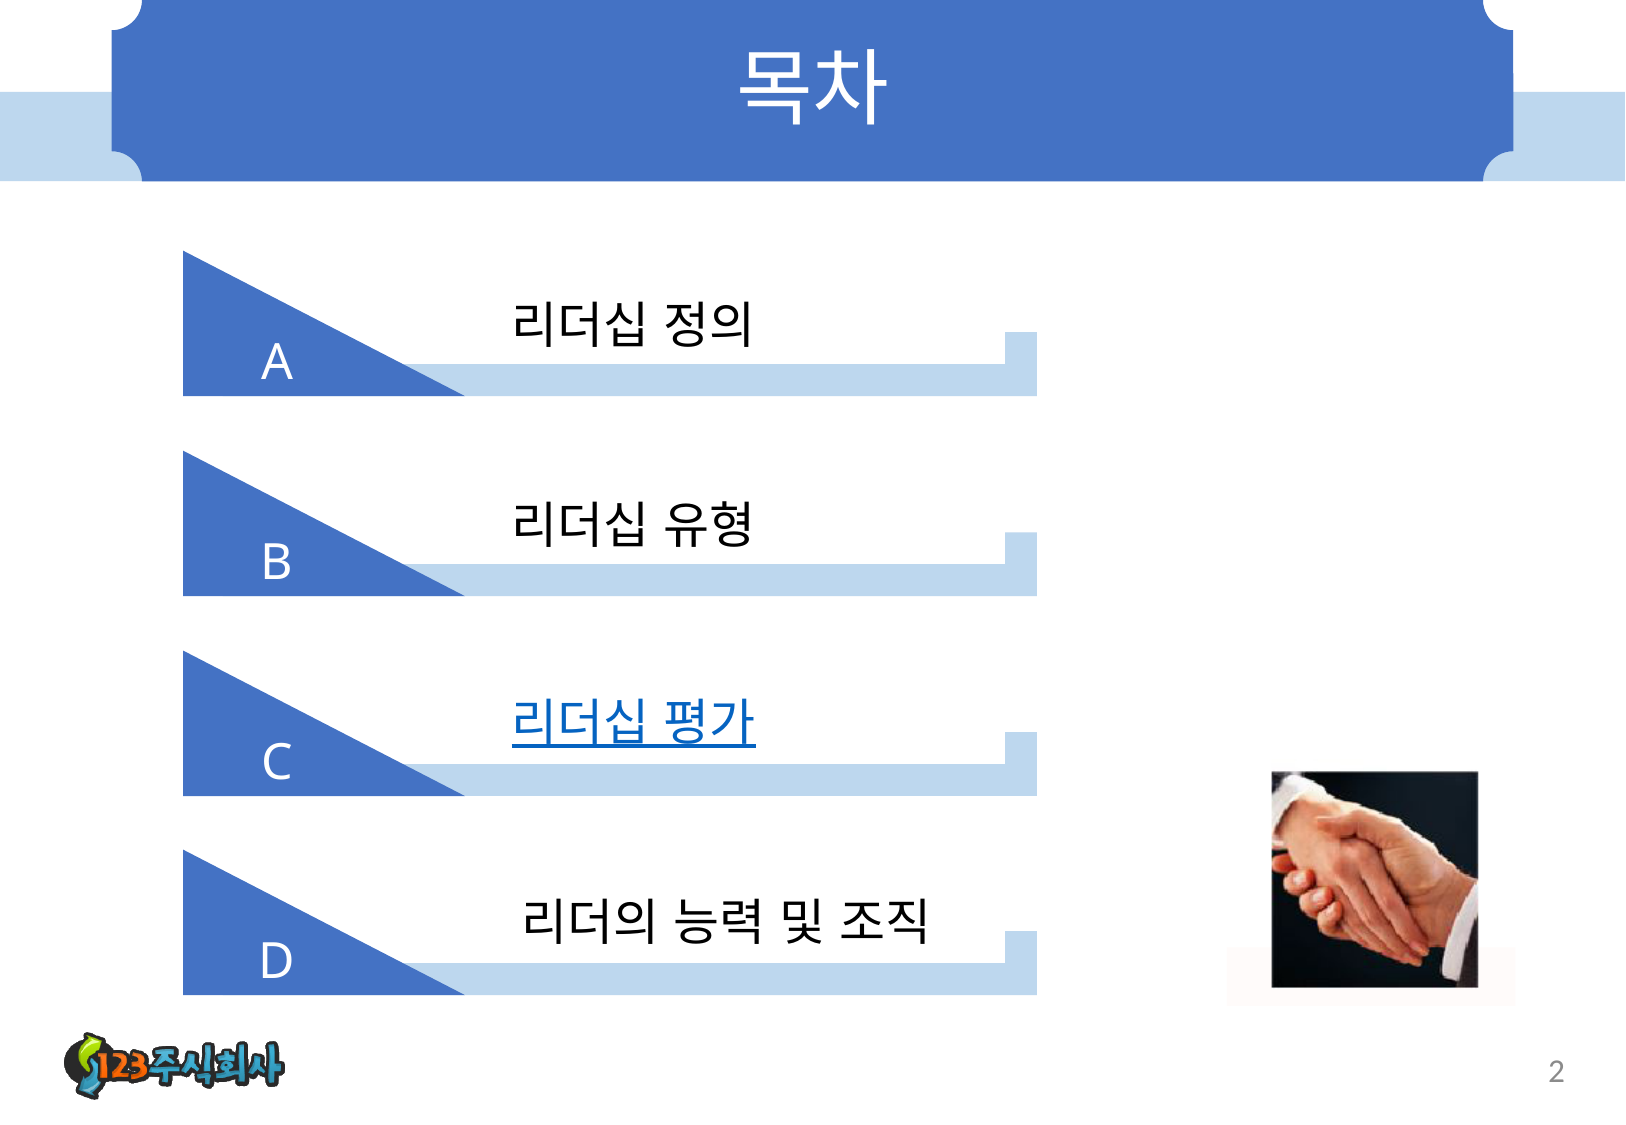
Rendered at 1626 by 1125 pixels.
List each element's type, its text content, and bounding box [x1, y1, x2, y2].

text_box B [182, 448, 466, 598]
text_box C [182, 648, 466, 798]
text_box 리더십 평가 [496, 683, 771, 771]
text_box 리더십 유형 [496, 486, 771, 562]
title 목차 [111, 3, 1514, 182]
text_box [406, 731, 1038, 797]
text_box 리더십 정의 [496, 285, 771, 361]
picture [1226, 752, 1516, 1006]
text_box [405, 930, 1038, 996]
picture [53, 1020, 295, 1110]
text_box A [182, 248, 466, 398]
text_box [405, 531, 1038, 597]
slide_number 2 [1214, 1039, 1580, 1100]
text_box 리더의 능력 및 조직 [506, 883, 947, 958]
text_box [405, 331, 1038, 397]
text_box D [182, 847, 466, 997]
